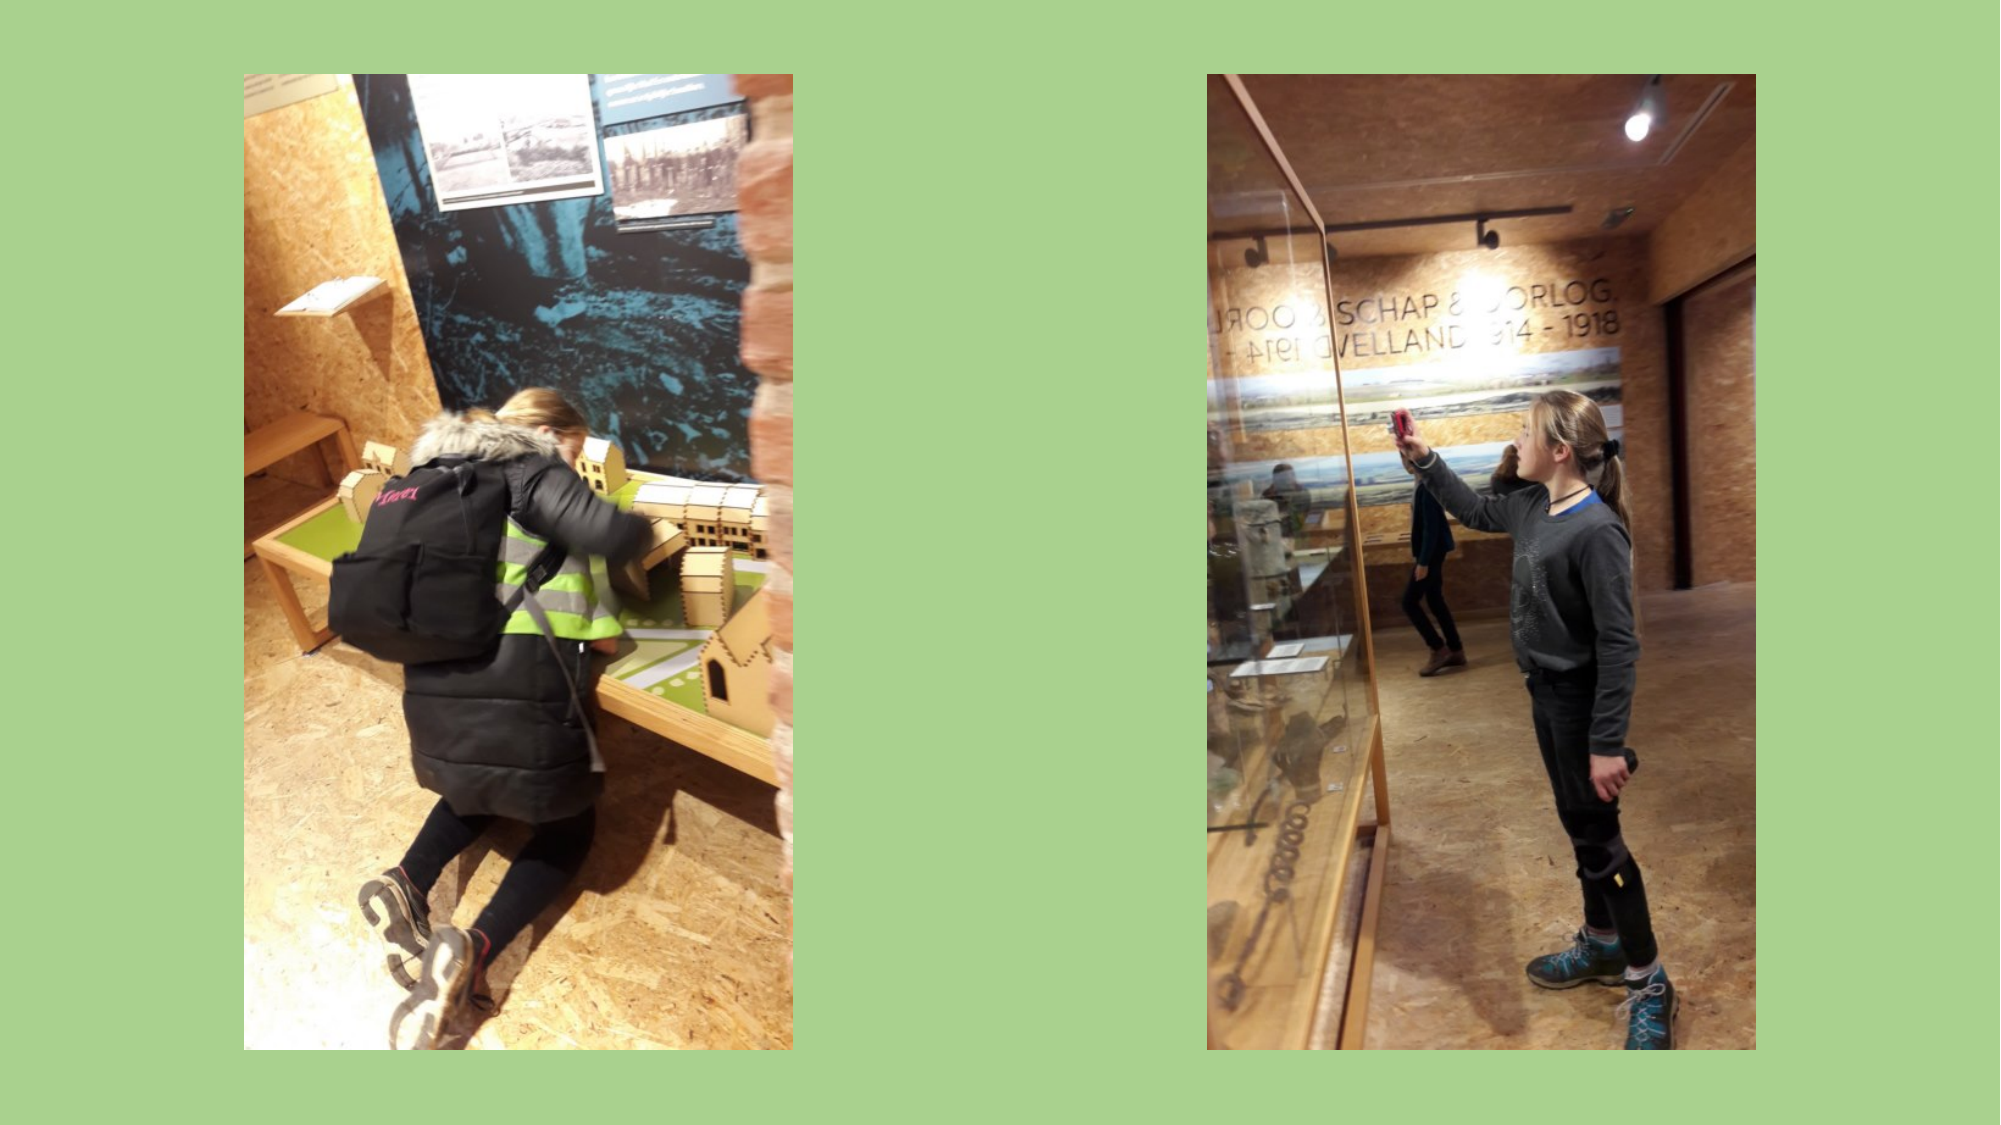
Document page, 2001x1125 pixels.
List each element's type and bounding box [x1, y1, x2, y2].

picture [244, 74, 793, 1050]
picture [1206, 74, 1756, 1050]
